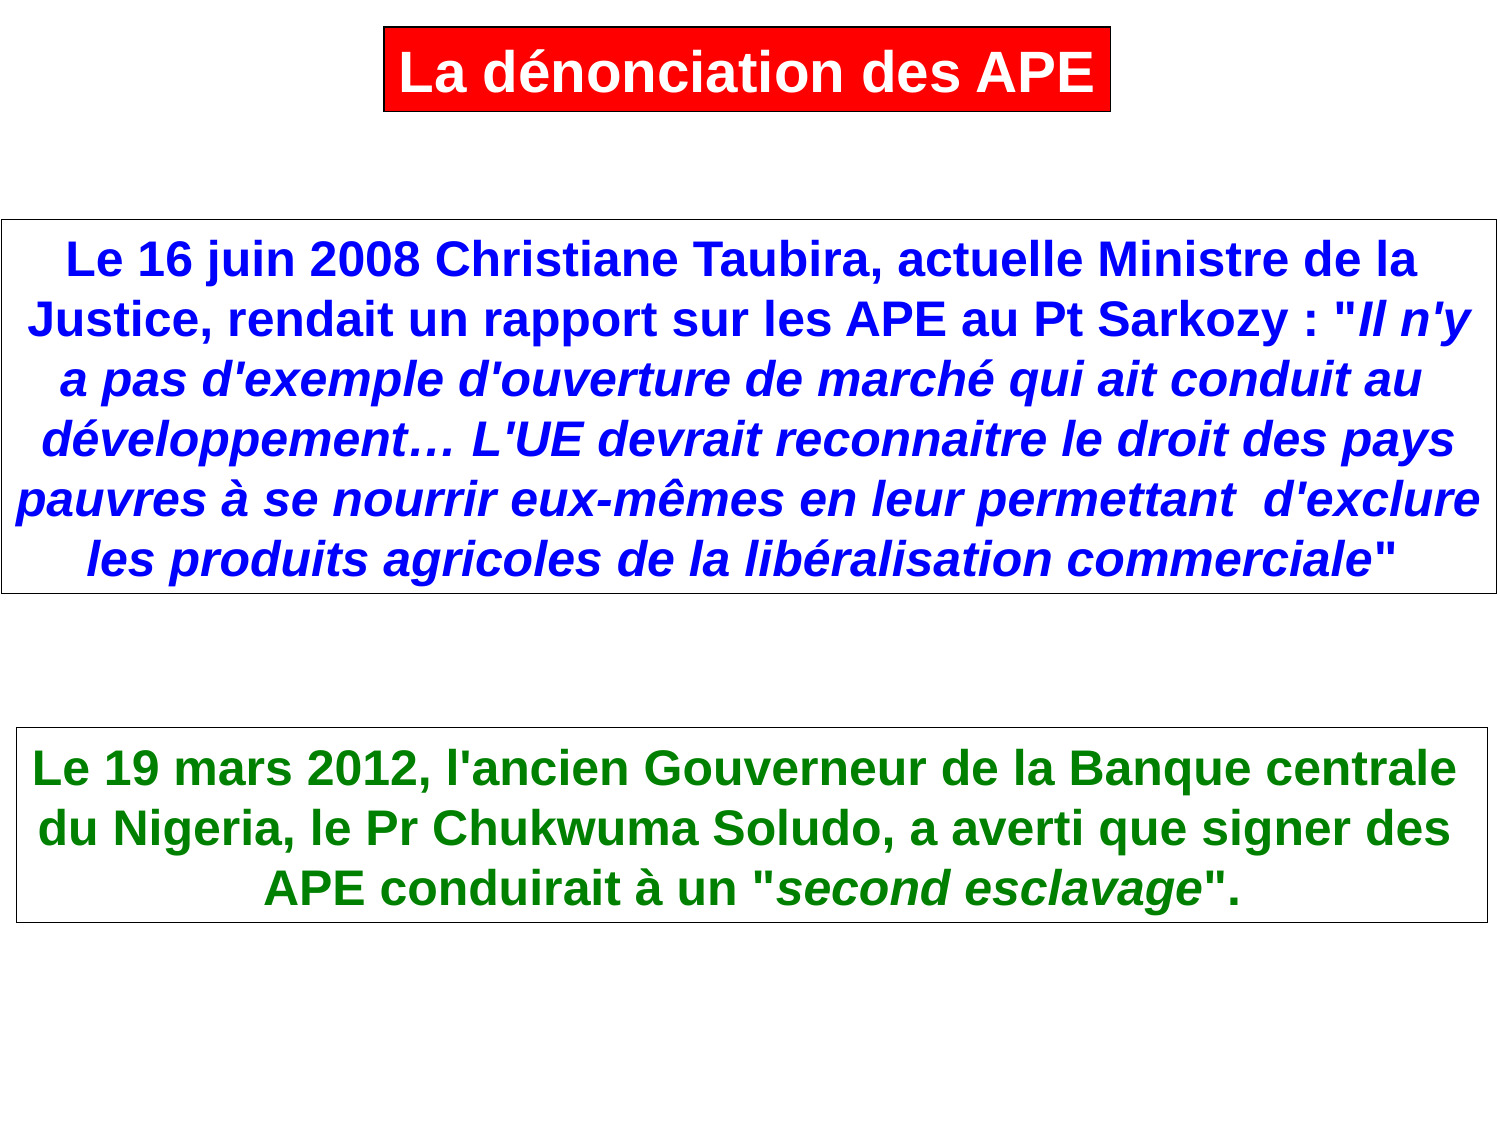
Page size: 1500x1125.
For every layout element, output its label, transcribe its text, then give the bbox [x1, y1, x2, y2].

text_box La dénonciation des APE [383, 26, 1111, 112]
text_box [41, 810, 72, 872]
text_box Le 19 mars 2012, l'ancien Gouverneur de la Banque centrale du Nigeria, le Pr Chukwuma Soludo, a averti que signer des APE conduirait à un "second esclavage". [16, 727, 1488, 923]
text_box Le 16 juin 2008 Christiane Taubira, actuelle Ministre de la Justice, rendait un rapport sur les APE au Pt Sarkozy : "Il n'y a pas d'exemple d'ouverture de marché qui ait conduit au développement… L'UE devrait reconnaitre le droit des pays pauvres à se nourrir eux-mêmes en leur permettant d'exclure les produits agricoles de la libéralisation commerciale" [1, 219, 1497, 594]
